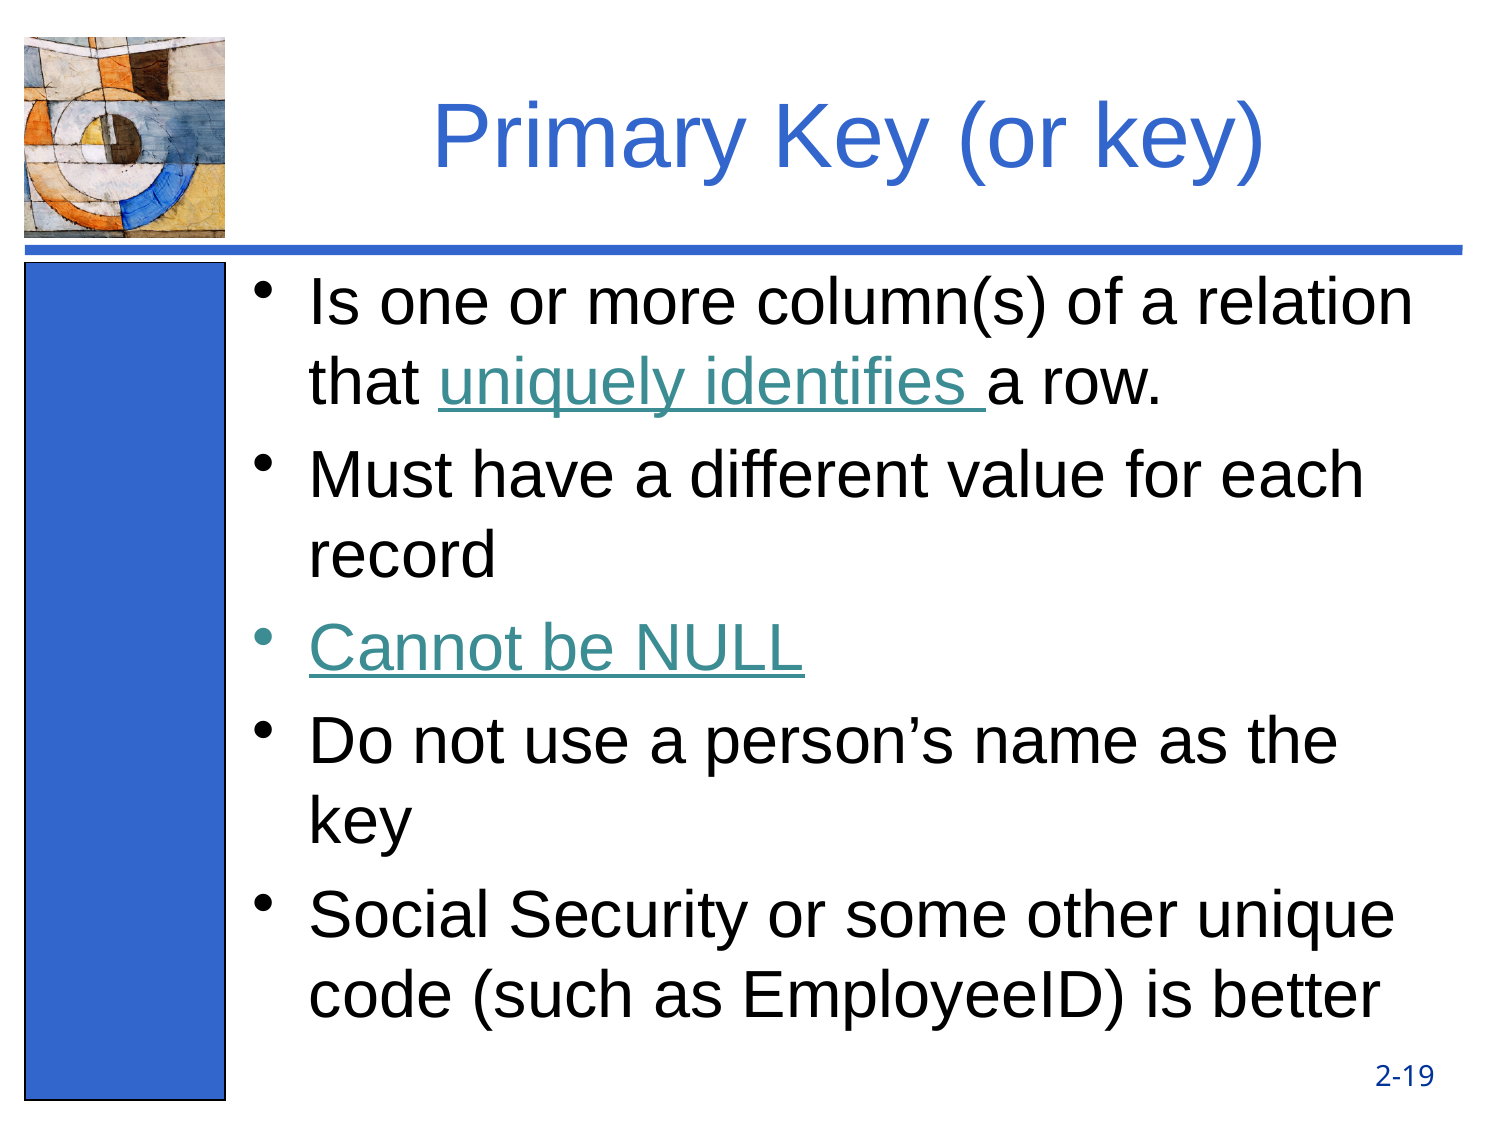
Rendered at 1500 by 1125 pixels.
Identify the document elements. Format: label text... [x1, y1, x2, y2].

title Primary Key (or key) [237, 37, 1463, 226]
list Is one or more column(s) of a relation that uniquely identifies a row. Must have a different value for each record Cannot be NULL Do not use a person’s name as the key Social Security or some other unique code (such as EmployeeID) is better [237, 249, 1451, 738]
picture [24, 37, 225, 238]
slide_number 2-19 [1287, 1049, 1451, 1103]
